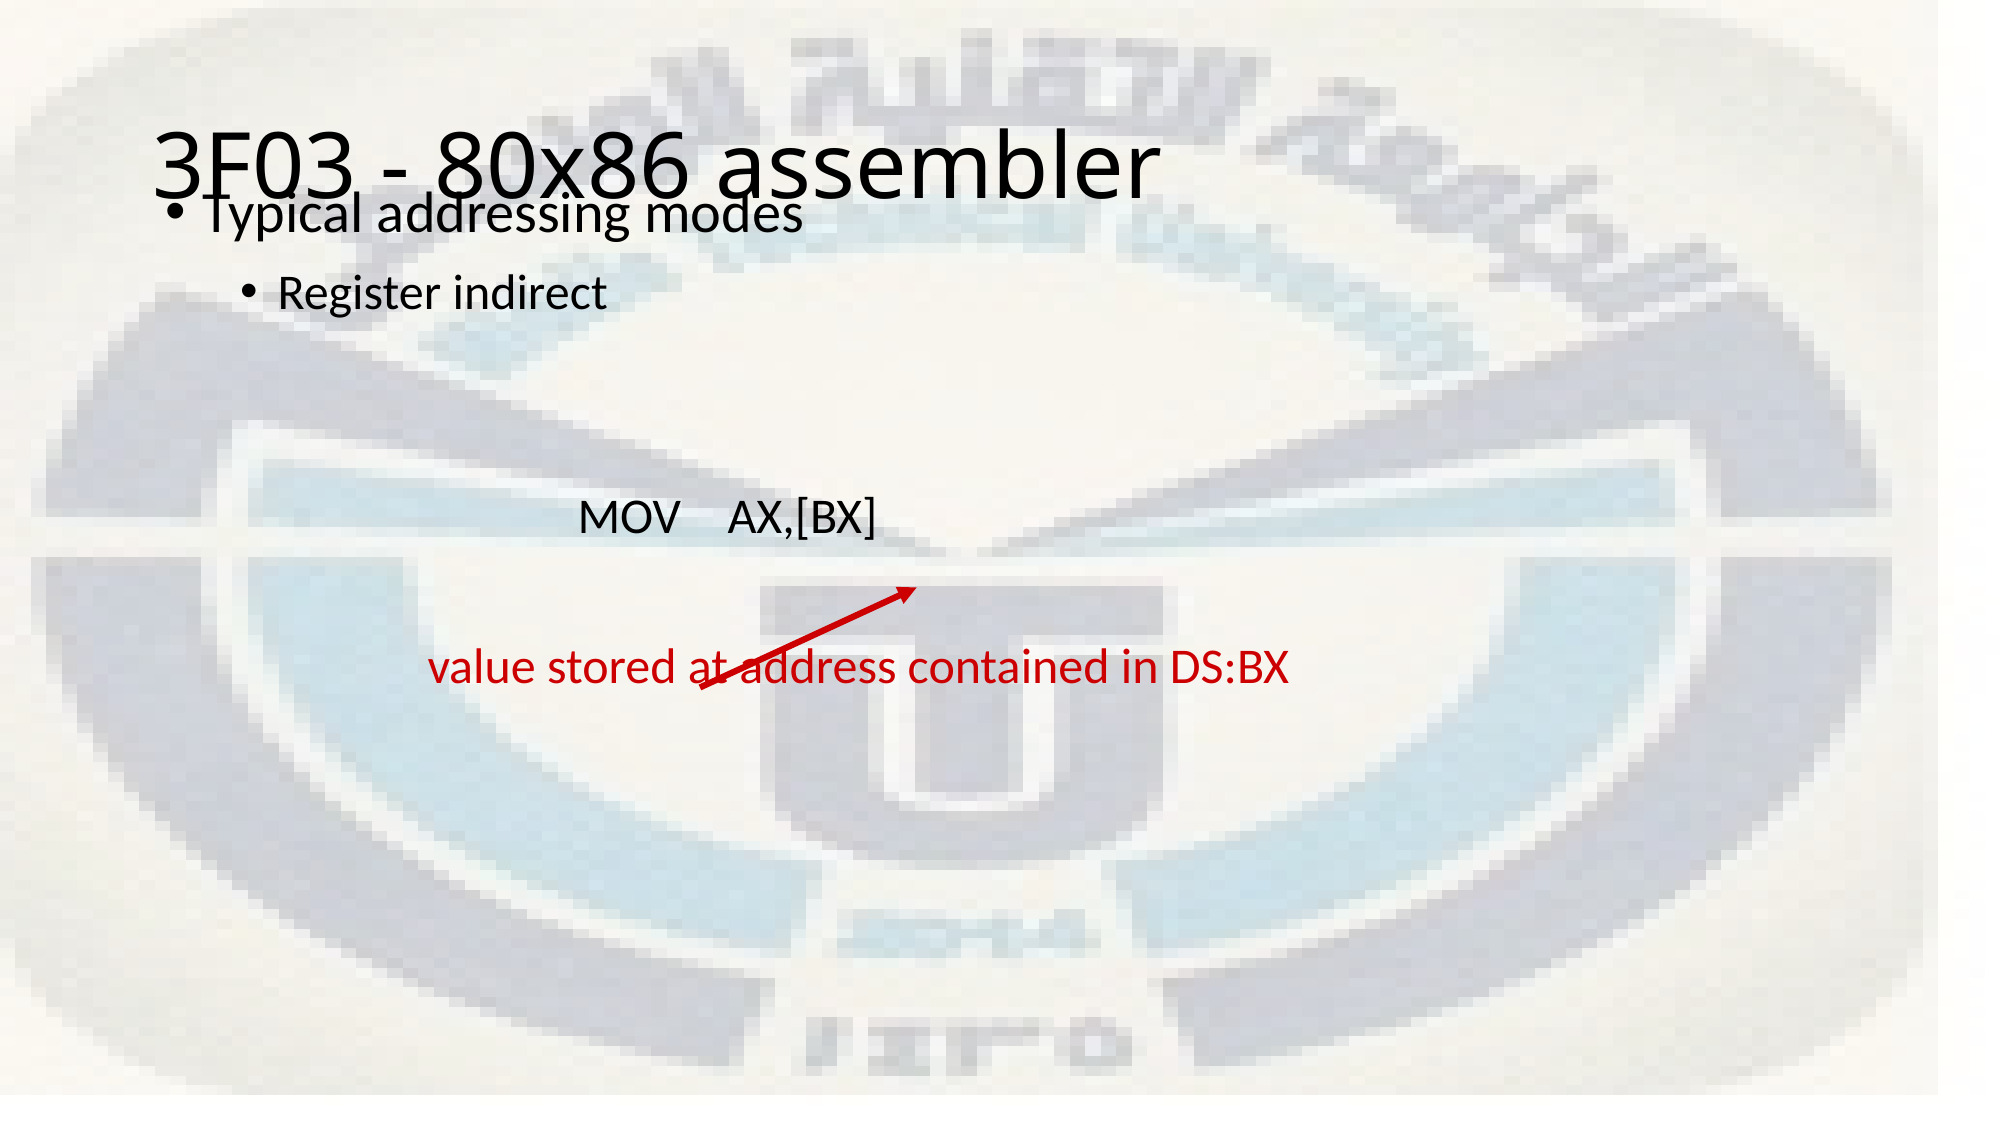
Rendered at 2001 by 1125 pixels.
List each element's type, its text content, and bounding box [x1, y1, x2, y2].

text_box [699, 587, 917, 688]
title 3F03 - 80x86 assembler [137, 59, 1863, 278]
text_box Label Operator Operand[s] ;Comment INIT: mov ax, bx ; Copy contents of bx into ax Label - INIT: Operator - mov Operands - ax and bx Comment - alphanumeric string between ; and \n Not case sensitive Unlike other assemblers, destination operand is first mov is the mnemonic that the assembler translates into an opcode [0, 0, 2000, 1125]
list Typical addressing modes Register indirect MOV AX,[BX] value stored at address contained in DS:BX [150, 174, 1917, 1063]
